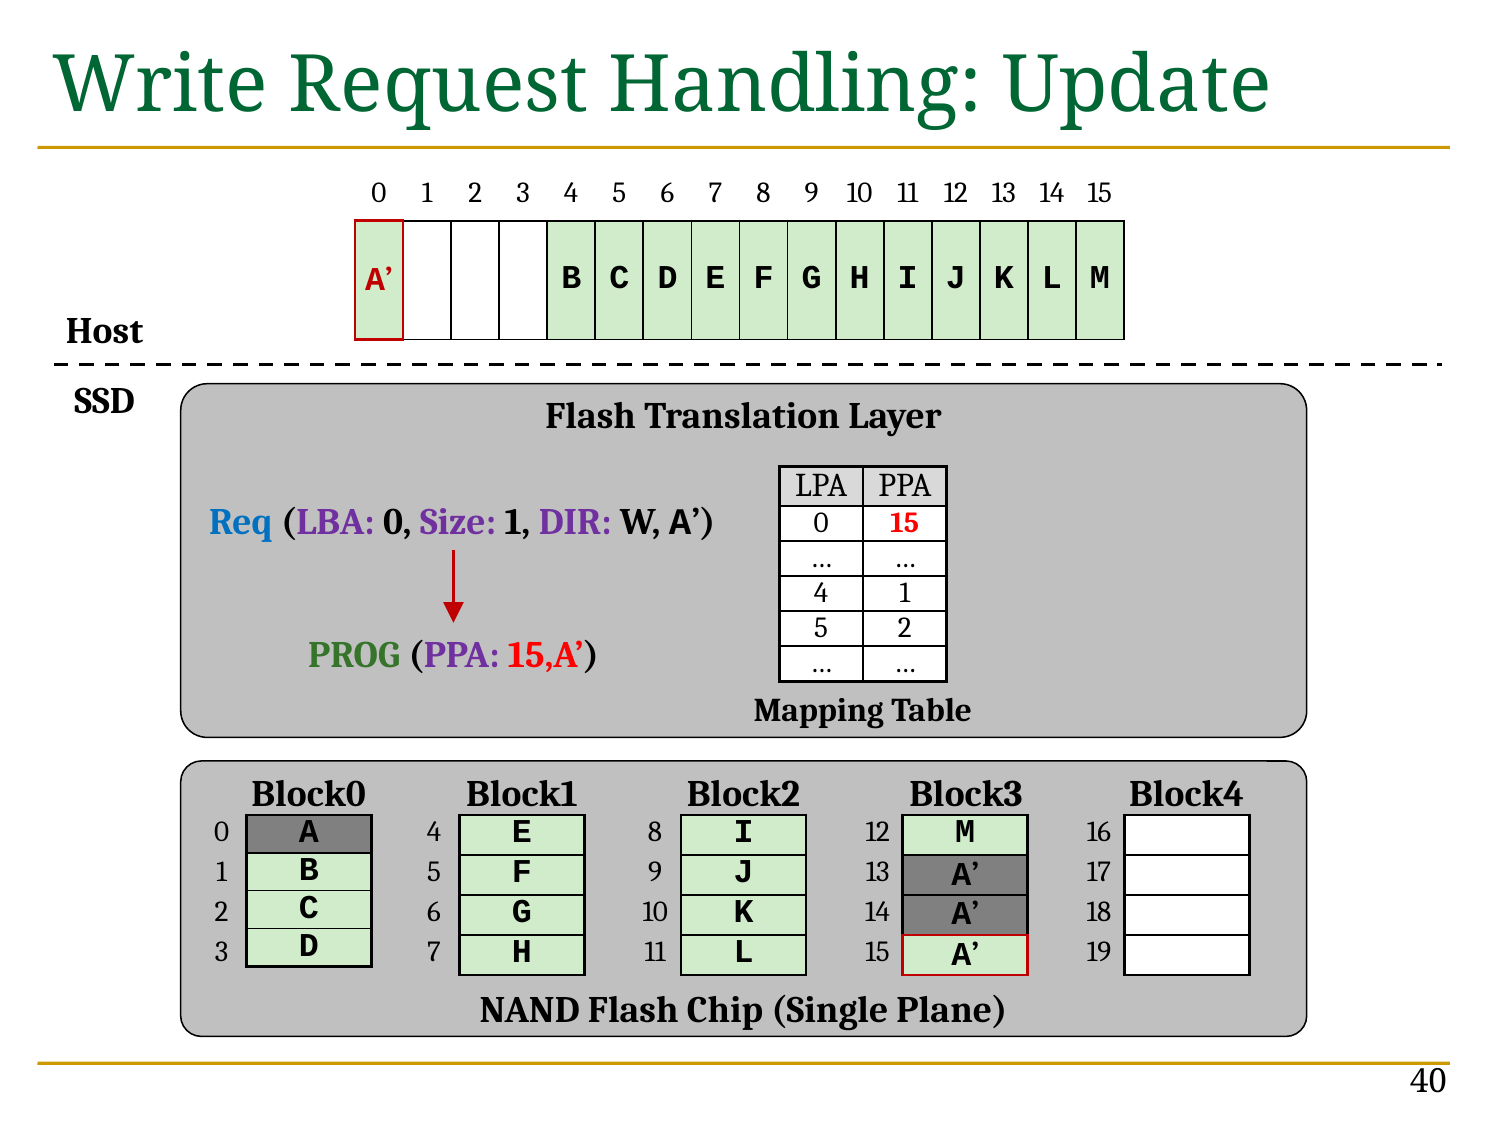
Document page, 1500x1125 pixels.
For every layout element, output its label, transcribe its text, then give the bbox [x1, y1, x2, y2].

table_header 13 [980, 165, 1028, 220]
table_cell C [596, 222, 642, 339]
table_cell 14 [853, 895, 902, 935]
table_cell A’ [904, 856, 1026, 894]
table_cell 4 [781, 577, 862, 610]
table_header E [461, 822, 583, 854]
table_cell 2 [197, 895, 246, 935]
table_header 8 [739, 165, 788, 220]
table_header 0 [355, 165, 403, 219]
table_header 8 [631, 815, 679, 855]
table_header 12 [853, 815, 902, 855]
table_header 16 [1075, 815, 1123, 855]
table_cell M [1077, 222, 1123, 339]
text_box Block2 [672, 761, 816, 822]
table_cell L [1029, 222, 1075, 339]
text_box Mapping Table [738, 680, 988, 736]
table_header 5 [595, 165, 643, 220]
table_cell I [885, 222, 931, 339]
table_cell 17 [1075, 855, 1123, 895]
text_box SSD [59, 372, 150, 428]
table_header 4 [410, 815, 458, 855]
table_cell K [981, 222, 1027, 339]
table_header 1 [403, 165, 451, 220]
table_cell … [781, 542, 862, 575]
text_box Block3 [894, 761, 1038, 822]
table_header 0 [197, 815, 246, 855]
table_header 12 [932, 165, 980, 220]
table_cell F [740, 222, 787, 339]
table_cell A’ [904, 896, 1026, 934]
table_header 2 [451, 165, 499, 220]
table_cell … [781, 647, 862, 680]
table_cell [1126, 856, 1248, 894]
table_cell J [933, 222, 979, 339]
table_cell [500, 222, 546, 339]
table_cell 15 [864, 507, 945, 540]
table_cell D [644, 222, 691, 339]
text_box Req (LBA: 0, Size: 1, DIR: W, A’) [130, 489, 778, 550]
text_box Block4 [1114, 761, 1260, 822]
table_cell … [864, 542, 945, 575]
table_header 6 [643, 165, 691, 220]
table_header 14 [1028, 165, 1076, 220]
table_cell G [788, 222, 835, 339]
table_cell H [837, 222, 883, 339]
table_cell 5 [410, 855, 458, 895]
table_cell 0 [781, 507, 862, 540]
table_cell L [682, 936, 805, 974]
table_cell C [248, 891, 370, 928]
table_cell 7 [410, 935, 458, 975]
table_cell B [548, 222, 594, 339]
title Write Request Handling: Update [37, 24, 1450, 200]
table_header 10 [836, 165, 884, 220]
table_header M [904, 822, 1026, 854]
table_header 4 [547, 165, 595, 220]
table_cell 13 [853, 855, 902, 895]
table_cell 2 [864, 612, 945, 645]
table_cell 18 [1075, 895, 1123, 935]
table_cell 15 [853, 935, 902, 975]
table_cell 3 [197, 935, 246, 975]
table_header 7 [691, 165, 739, 220]
table_cell [1126, 896, 1248, 934]
table_header LPA [781, 468, 862, 505]
table_cell 9 [631, 855, 679, 895]
table_cell D [248, 929, 370, 965]
table_cell [452, 222, 498, 339]
table_cell 11 [631, 935, 679, 975]
table_header PPA [864, 468, 945, 505]
text_box Block1 [451, 761, 593, 822]
table_cell 19 [1075, 935, 1123, 975]
slide_number 40 [1111, 1036, 1462, 1112]
table_header 15 [1076, 165, 1124, 220]
table_header 9 [788, 165, 836, 220]
table_cell 5 [781, 612, 862, 645]
text_box Host [51, 298, 159, 358]
table_header 3 [499, 165, 547, 220]
text_box Block0 [236, 761, 381, 822]
table_cell K [682, 896, 805, 934]
text_box Flash Translation Layer [180, 383, 1307, 738]
table_cell 10 [631, 895, 679, 935]
text_box PROG (PPA: 15,A’) [226, 623, 681, 683]
table_cell A’ [356, 222, 402, 338]
table_cell … [864, 647, 945, 680]
table_cell 6 [410, 895, 458, 935]
table_header 11 [884, 165, 932, 220]
text_box NAND Flash Chip (Single Plane) [180, 760, 1307, 1037]
table_cell [404, 222, 450, 339]
table_cell 1 [864, 577, 945, 610]
table_cell E [692, 222, 739, 339]
table_cell F [461, 856, 583, 894]
table_cell G [461, 896, 583, 934]
table_cell [1126, 936, 1248, 974]
table_cell H [461, 936, 583, 974]
table_header I [682, 822, 805, 854]
table_cell B [248, 854, 370, 890]
table_header A [248, 822, 370, 852]
table_cell A’ [904, 936, 1026, 974]
table_cell 1 [197, 855, 246, 895]
table_cell J [682, 856, 805, 894]
table_header [1126, 822, 1248, 854]
